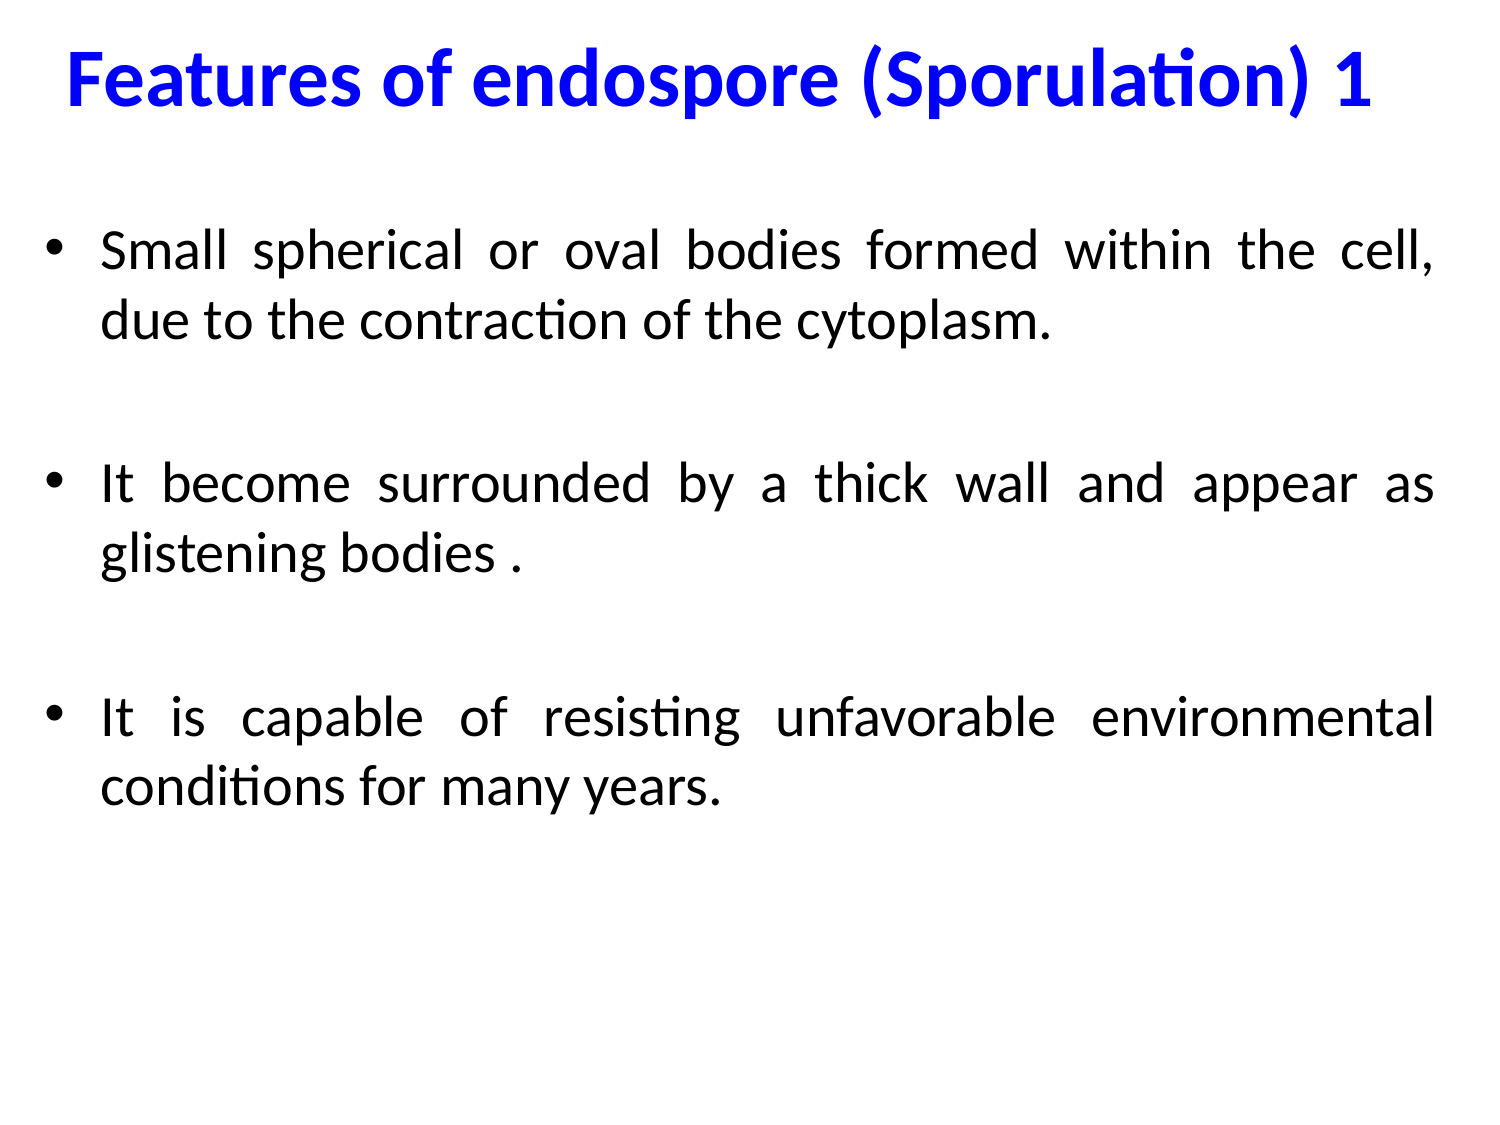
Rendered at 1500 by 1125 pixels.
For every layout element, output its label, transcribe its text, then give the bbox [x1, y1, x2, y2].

text_box Features of endospore (Sporulation) 1 [51, 15, 1409, 131]
text_box Small spherical or oval bodies formed within the cell, due to the contraction of the cytoplasm. It become surrounded by a thick wall and appear as glistening bodies . It is capable of resisting unfavorable environmental conditions for many years. [29, 203, 1451, 955]
